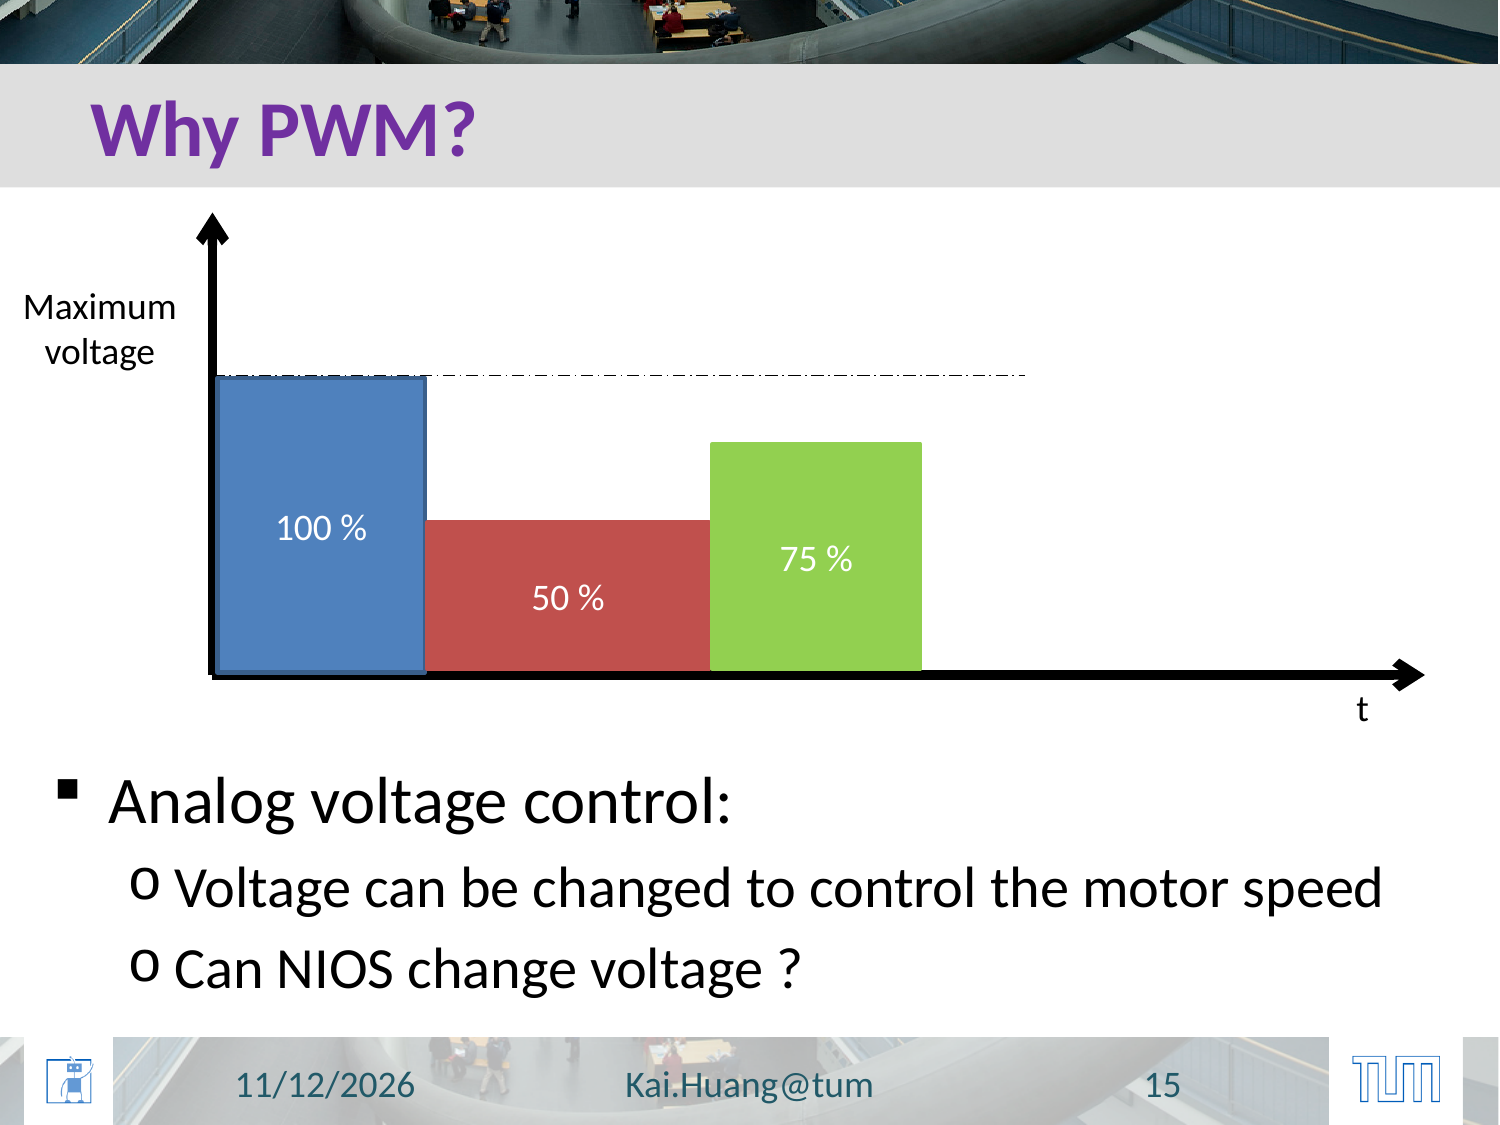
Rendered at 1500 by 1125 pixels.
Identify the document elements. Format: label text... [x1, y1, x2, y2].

text_box t [1249, 676, 1475, 737]
text_box 100 % [216, 384, 427, 674]
picture [0, 0, 1500, 64]
title Why PWM? [75, 62, 1425, 188]
text_box 75 % [710, 442, 922, 671]
slide_number 15 [1012, 1052, 1313, 1113]
footer Kai.Huang@tum [512, 1052, 988, 1113]
picture [0, 1032, 1500, 1125]
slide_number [162, 1052, 488, 1113]
text_box Maximum voltage [0, 274, 208, 380]
text_box 50 % [425, 520, 710, 671]
list Analog voltage control: Voltage can be changed to control the motor speed Can NIOS change voltage ? [37, 750, 1425, 1013]
